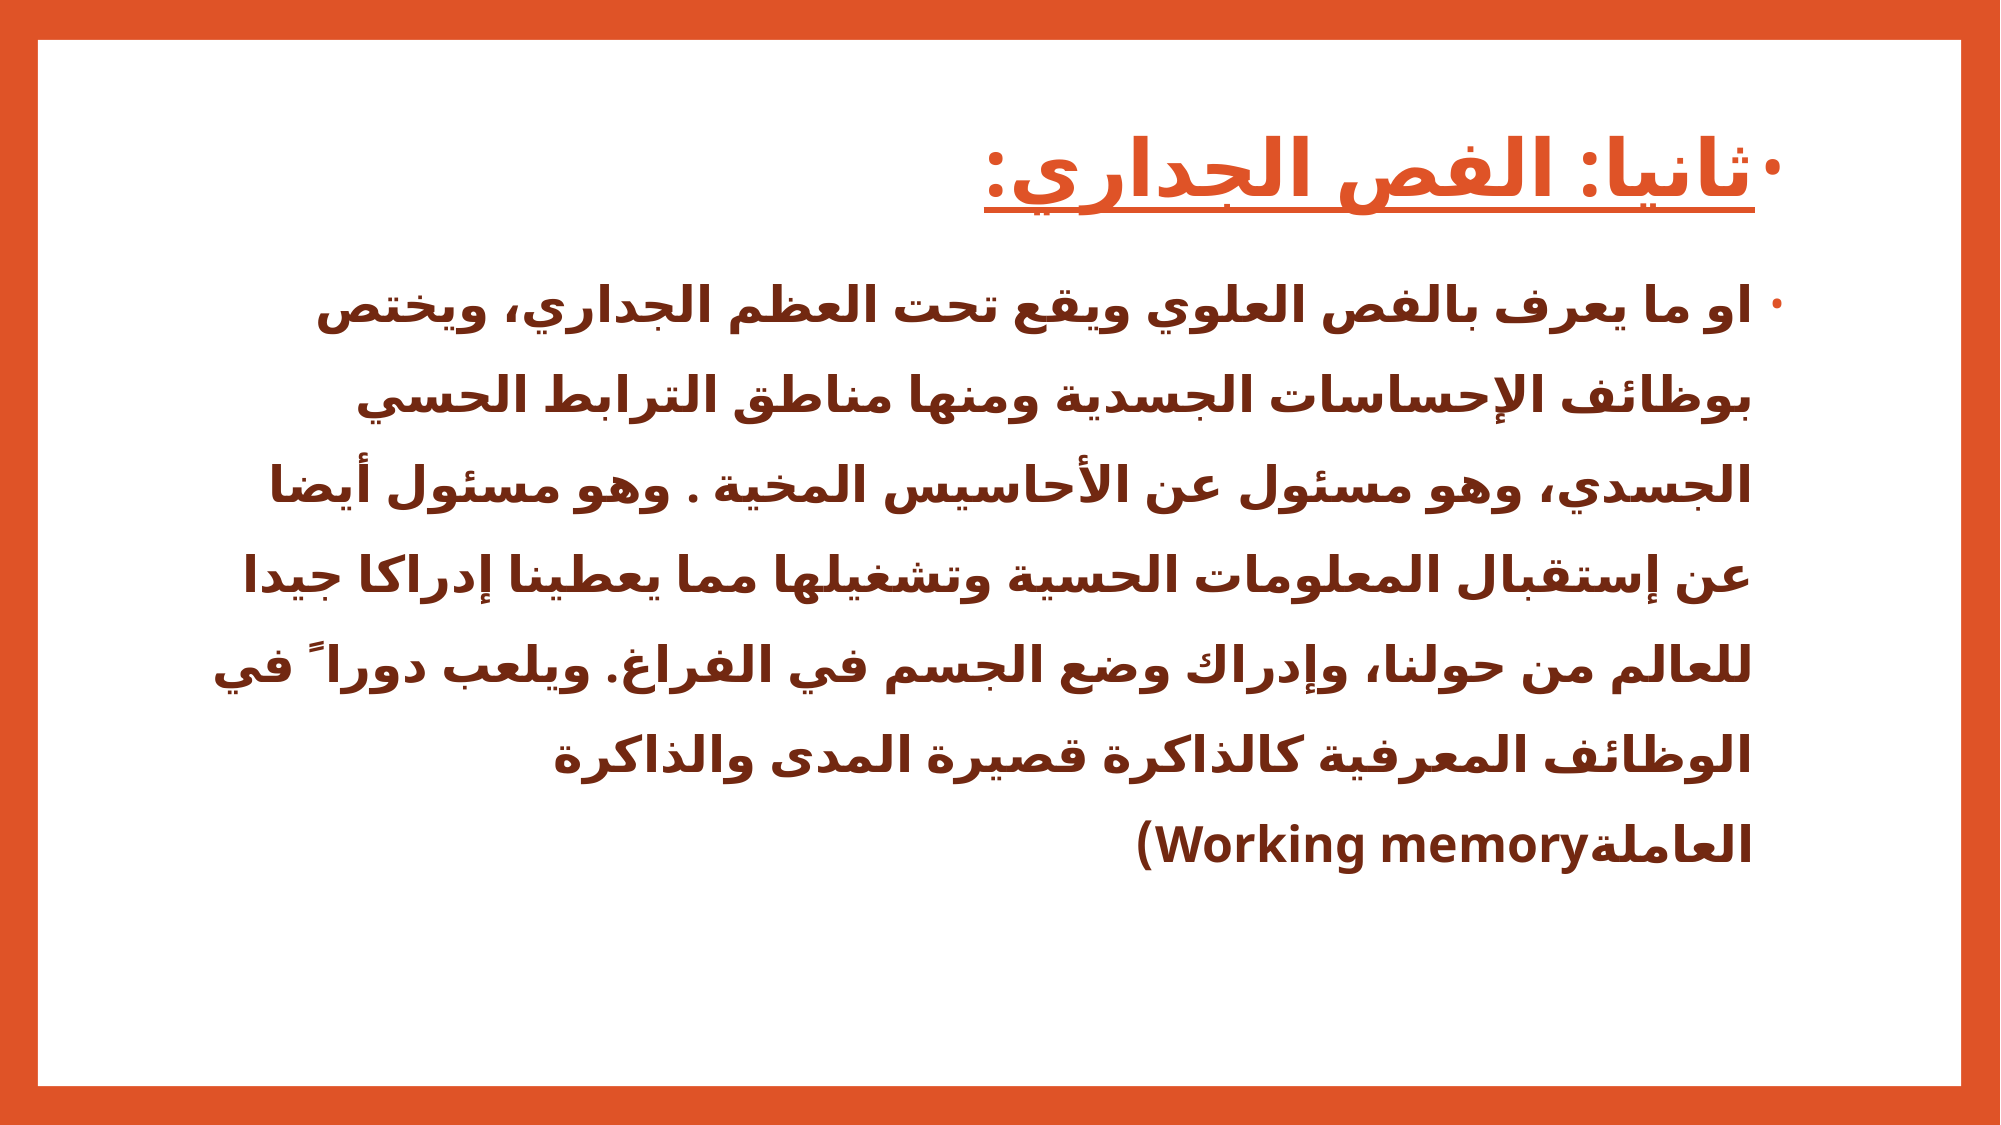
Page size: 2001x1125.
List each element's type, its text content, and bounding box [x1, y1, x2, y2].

list ثانيا: الفص الجداري: او ما يعرف بالفص العلوي ويقع تحت العظم الجداري، ويختص بوظائف الإحساسات الجسدية ومنها مناطق الترابط الحسي الجسدي، وهو مسئول عن الأحاسيس المخية . وهو مسئول أيضا عن إستقبال المعلومات الحسية وتشغيلها مما يعطينا إدراكا جيدا للعالم من حولنا، وإدراك وضع الجسم في الفراغ. ويلعب دورا ً في الوظائف المعرفية كالذاكرة قصيرة المدى والذاكرة العاملةWorking memory) [187, 120, 1808, 1000]
